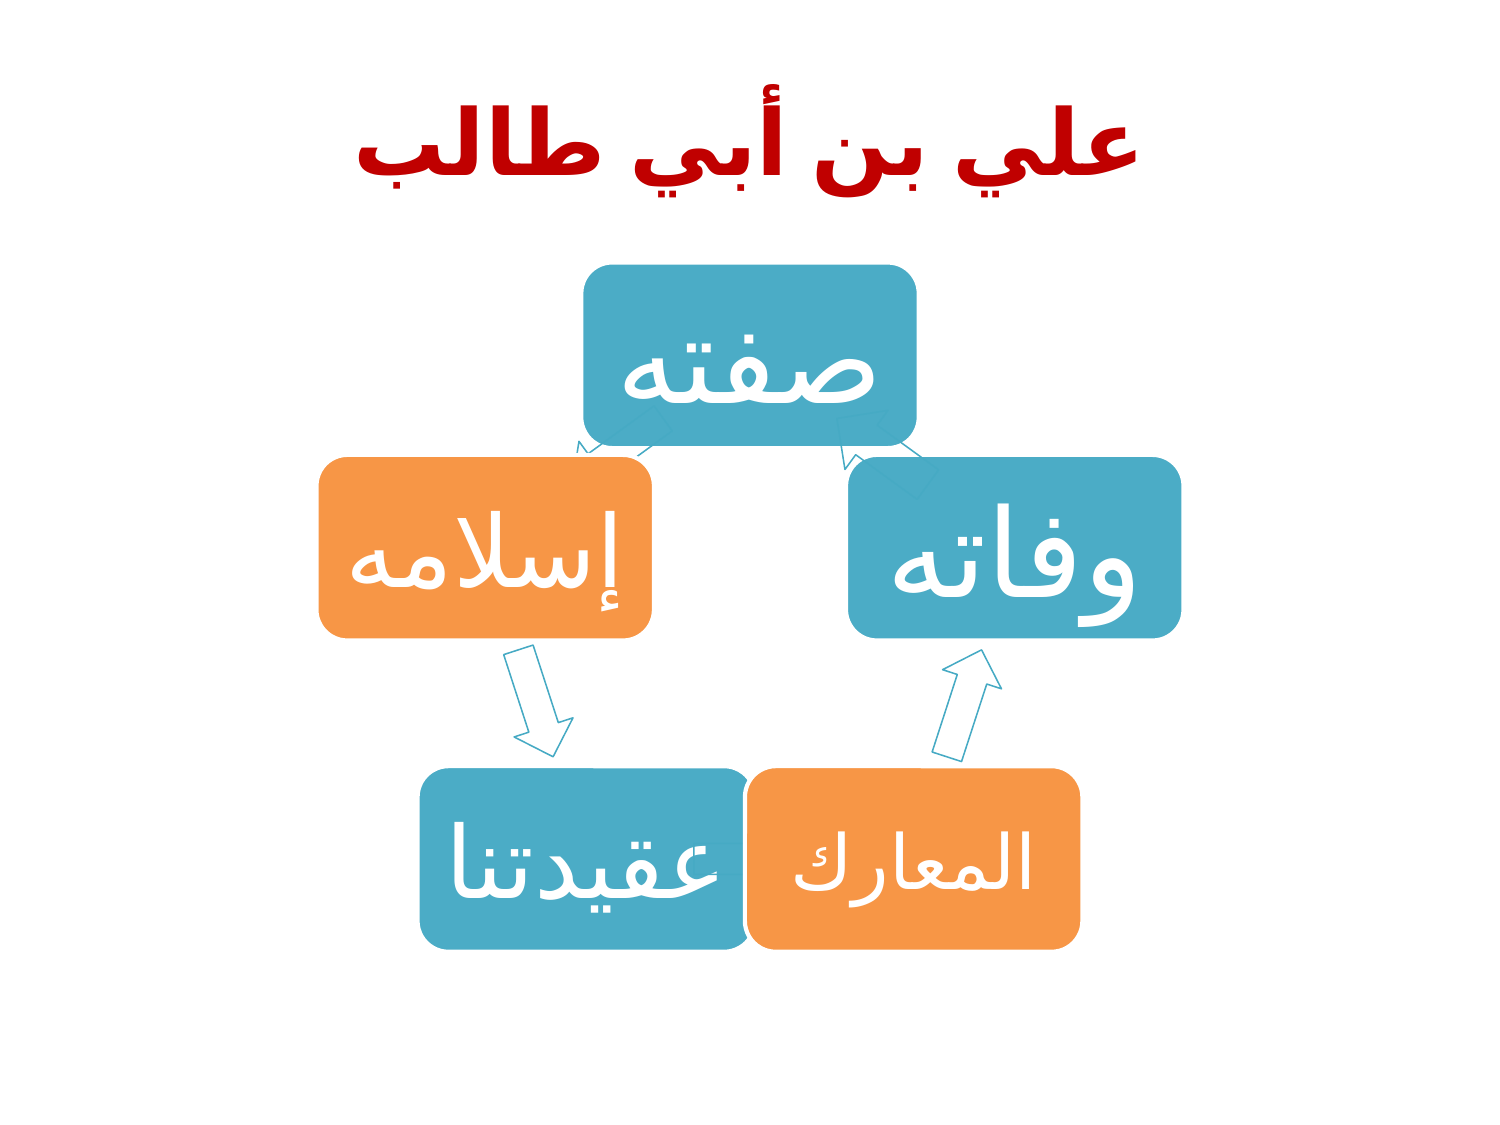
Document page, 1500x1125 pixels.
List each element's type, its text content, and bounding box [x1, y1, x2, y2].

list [74, 262, 1426, 1006]
title علي بن أبي طالب [75, 45, 1425, 233]
